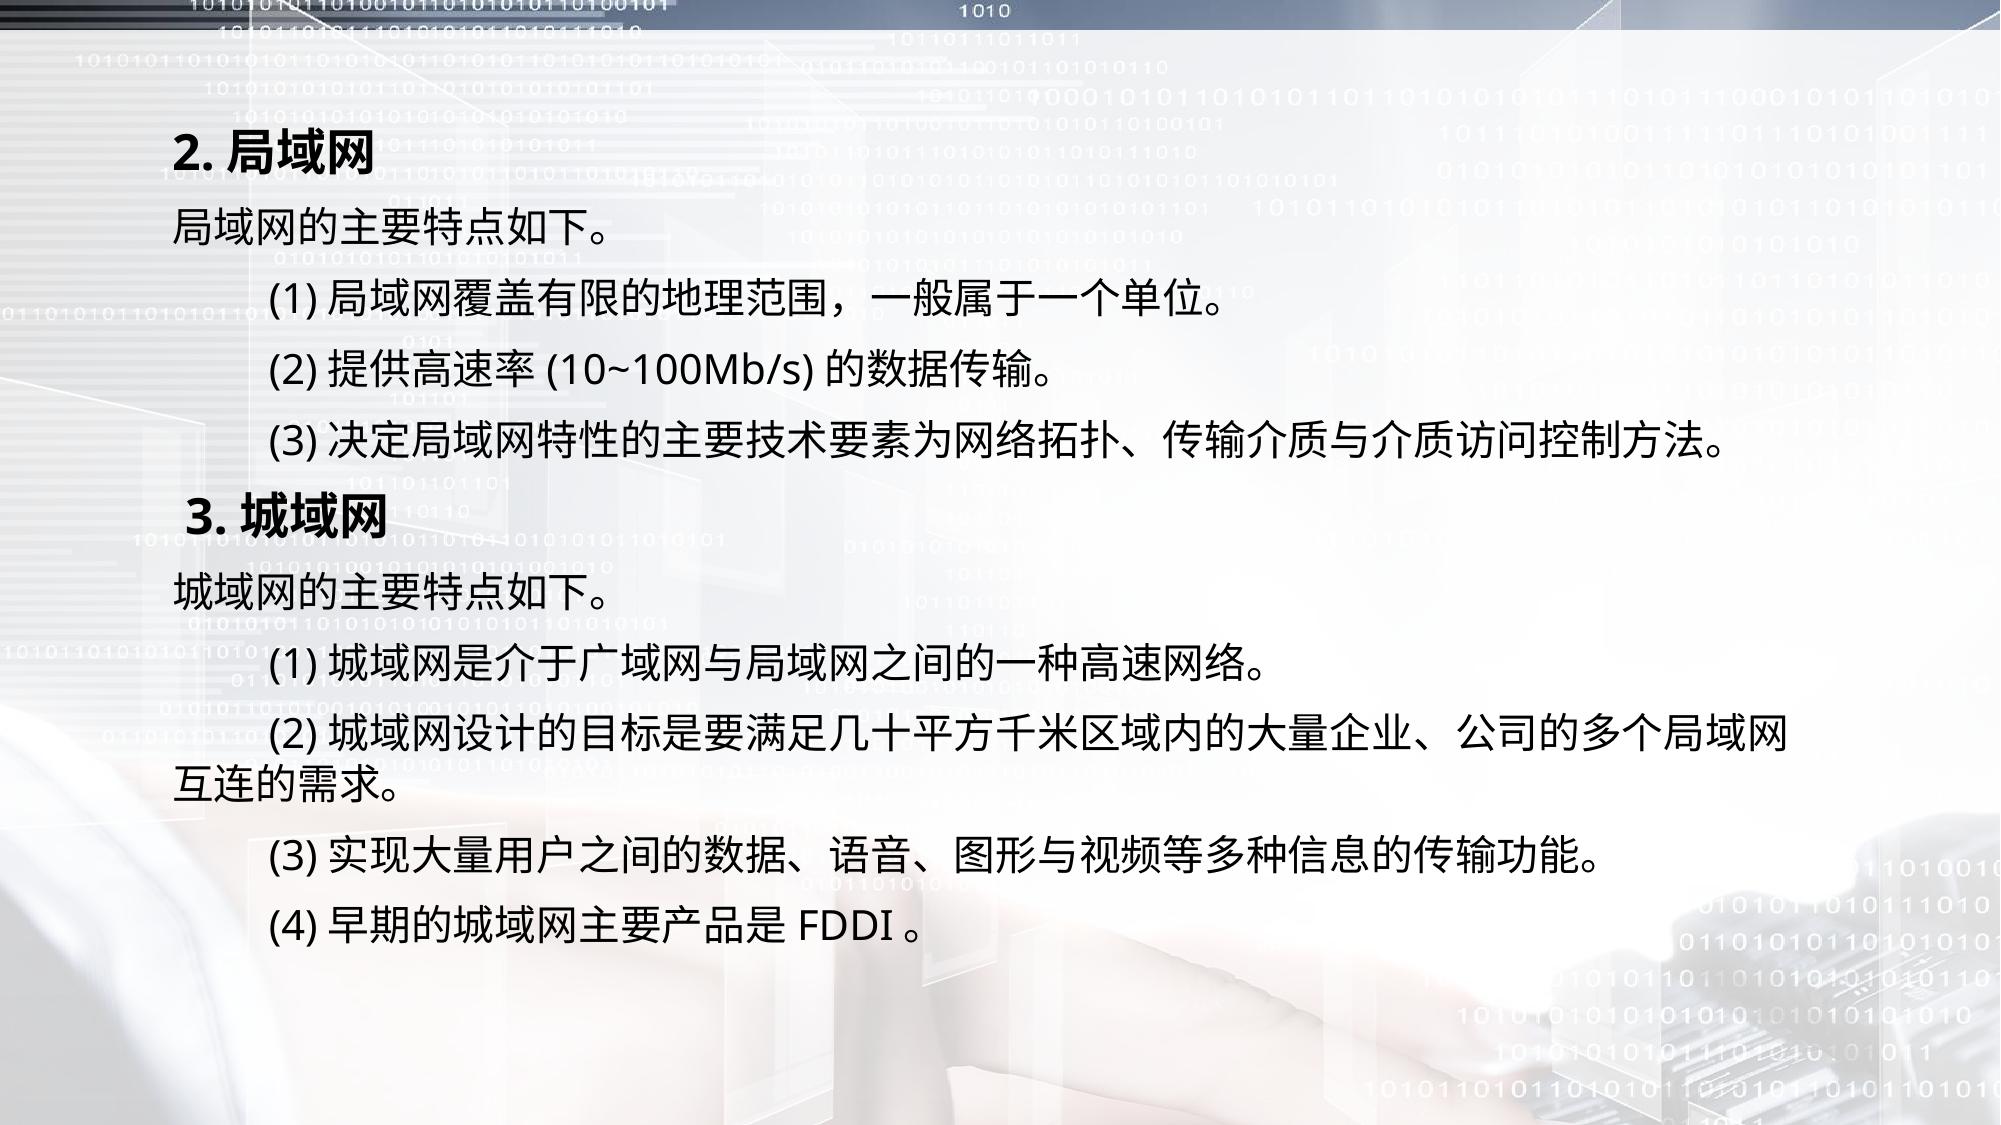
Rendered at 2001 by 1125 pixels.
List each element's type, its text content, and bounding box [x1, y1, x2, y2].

list 2.局域网 局域网的主要特点如下。 (1)局域网覆盖有限的地理范围，一般属于一个单位。 (2)提供高速率(10~100Mb/s)的数据传输。 (3)决定局域网特性的主要技术要素为网络拓扑、传输介质与介质访问控制方法。 3.城域网 城域网的主要特点如下。 (1)城域网是介于广域网与局域网之间的一种高速网络。 (2)城域网设计的目标是要满足几十平方千米区域内的大量企业、公司的多个局域网互连的需求。 (3)实现大量用户之间的数据、语音、图形与视频等多种信息的传输功能。 (4)早期的城域网主要产品是FDDI。 [157, 112, 1845, 1055]
picture [0, 0, 2000, 30]
